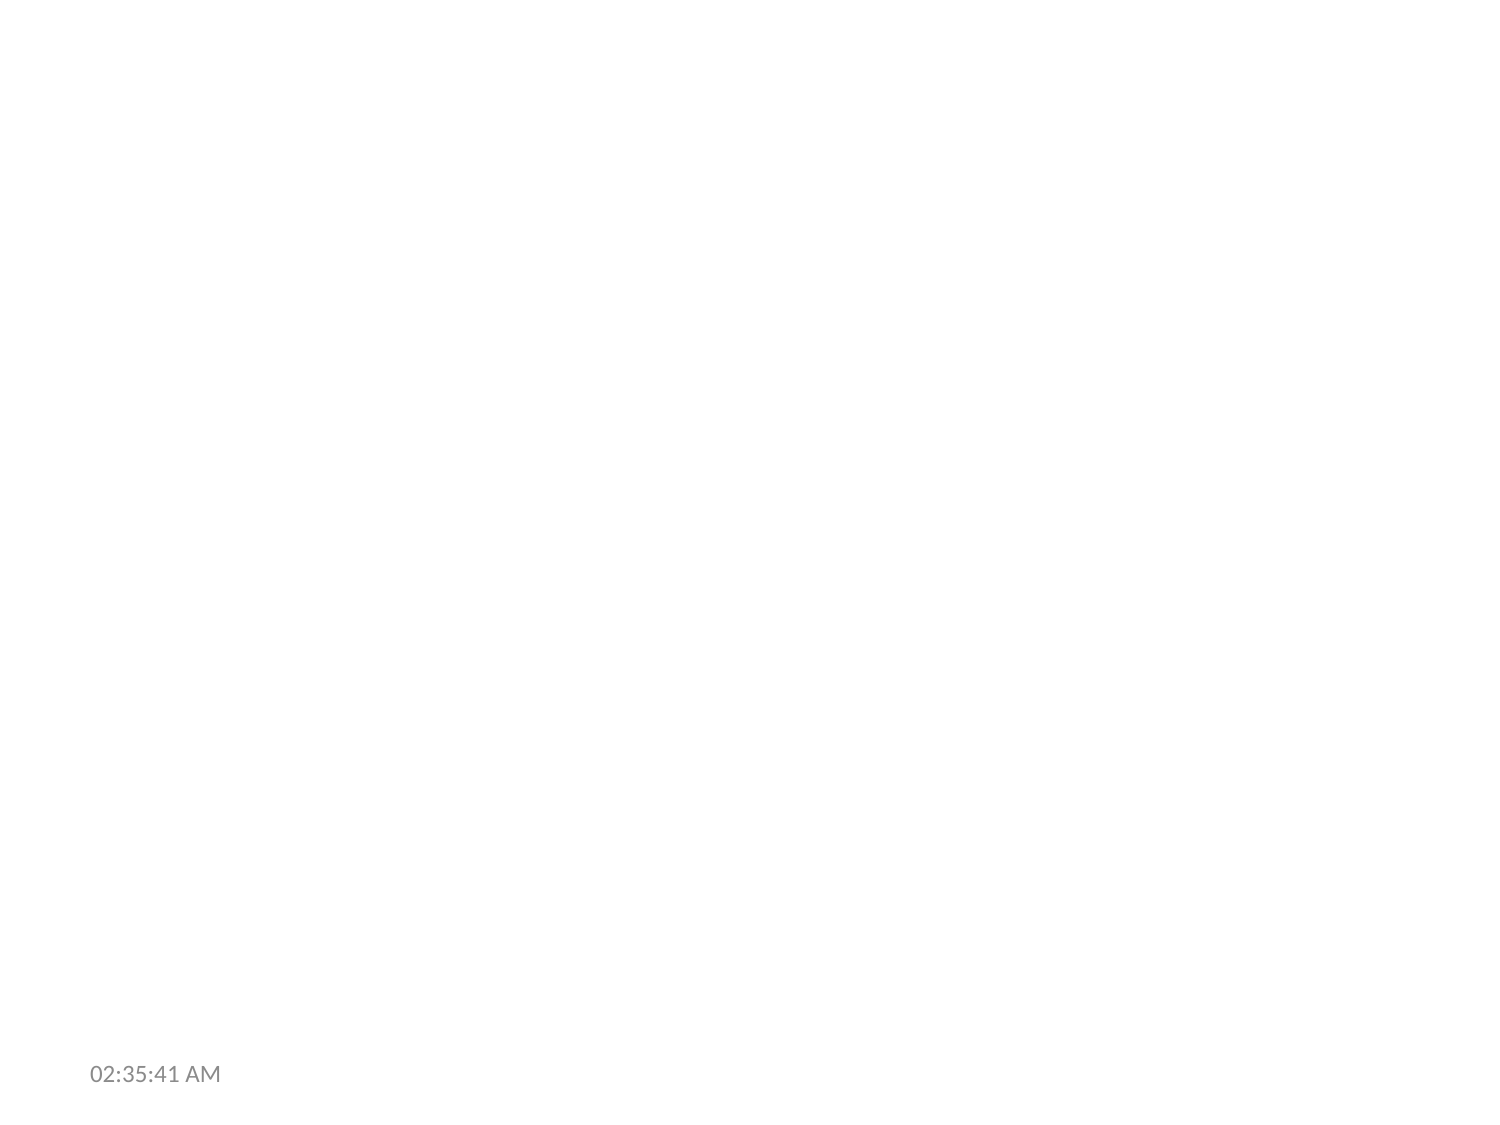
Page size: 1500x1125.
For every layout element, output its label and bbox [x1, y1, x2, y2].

slide_number [75, 1042, 425, 1103]
